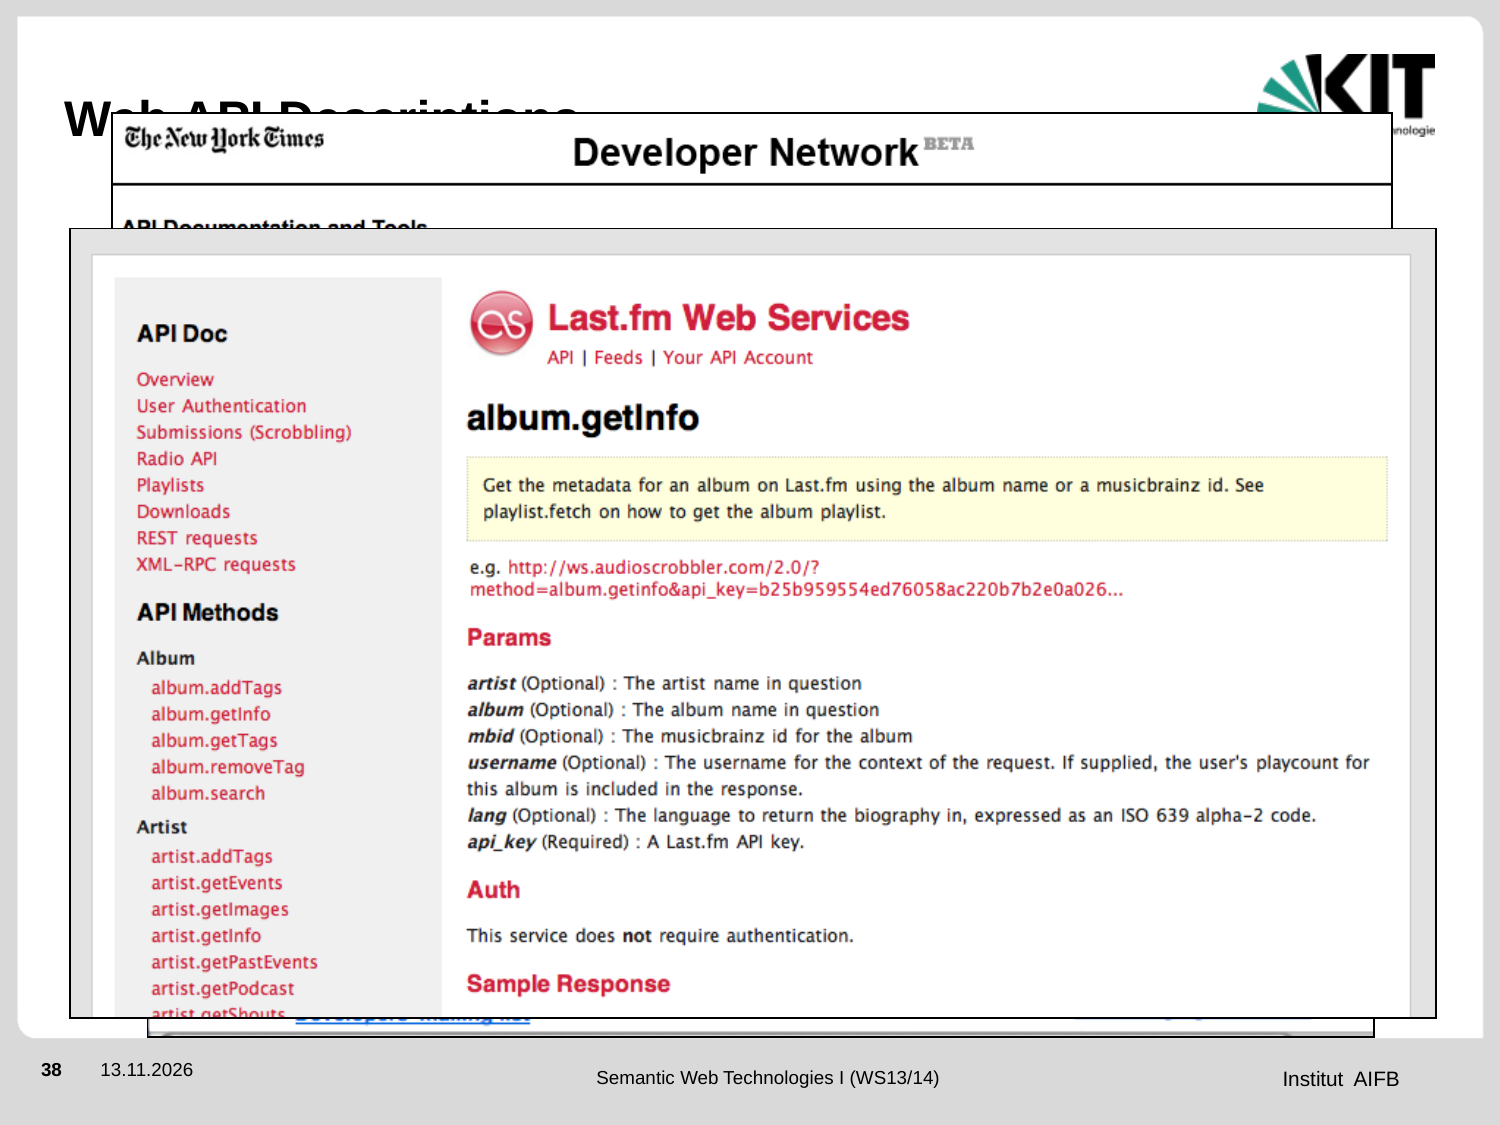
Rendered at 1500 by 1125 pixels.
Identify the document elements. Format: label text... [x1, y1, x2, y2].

title Web API Descriptions [64, 54, 1198, 147]
picture [0, 0, 1500, 1125]
